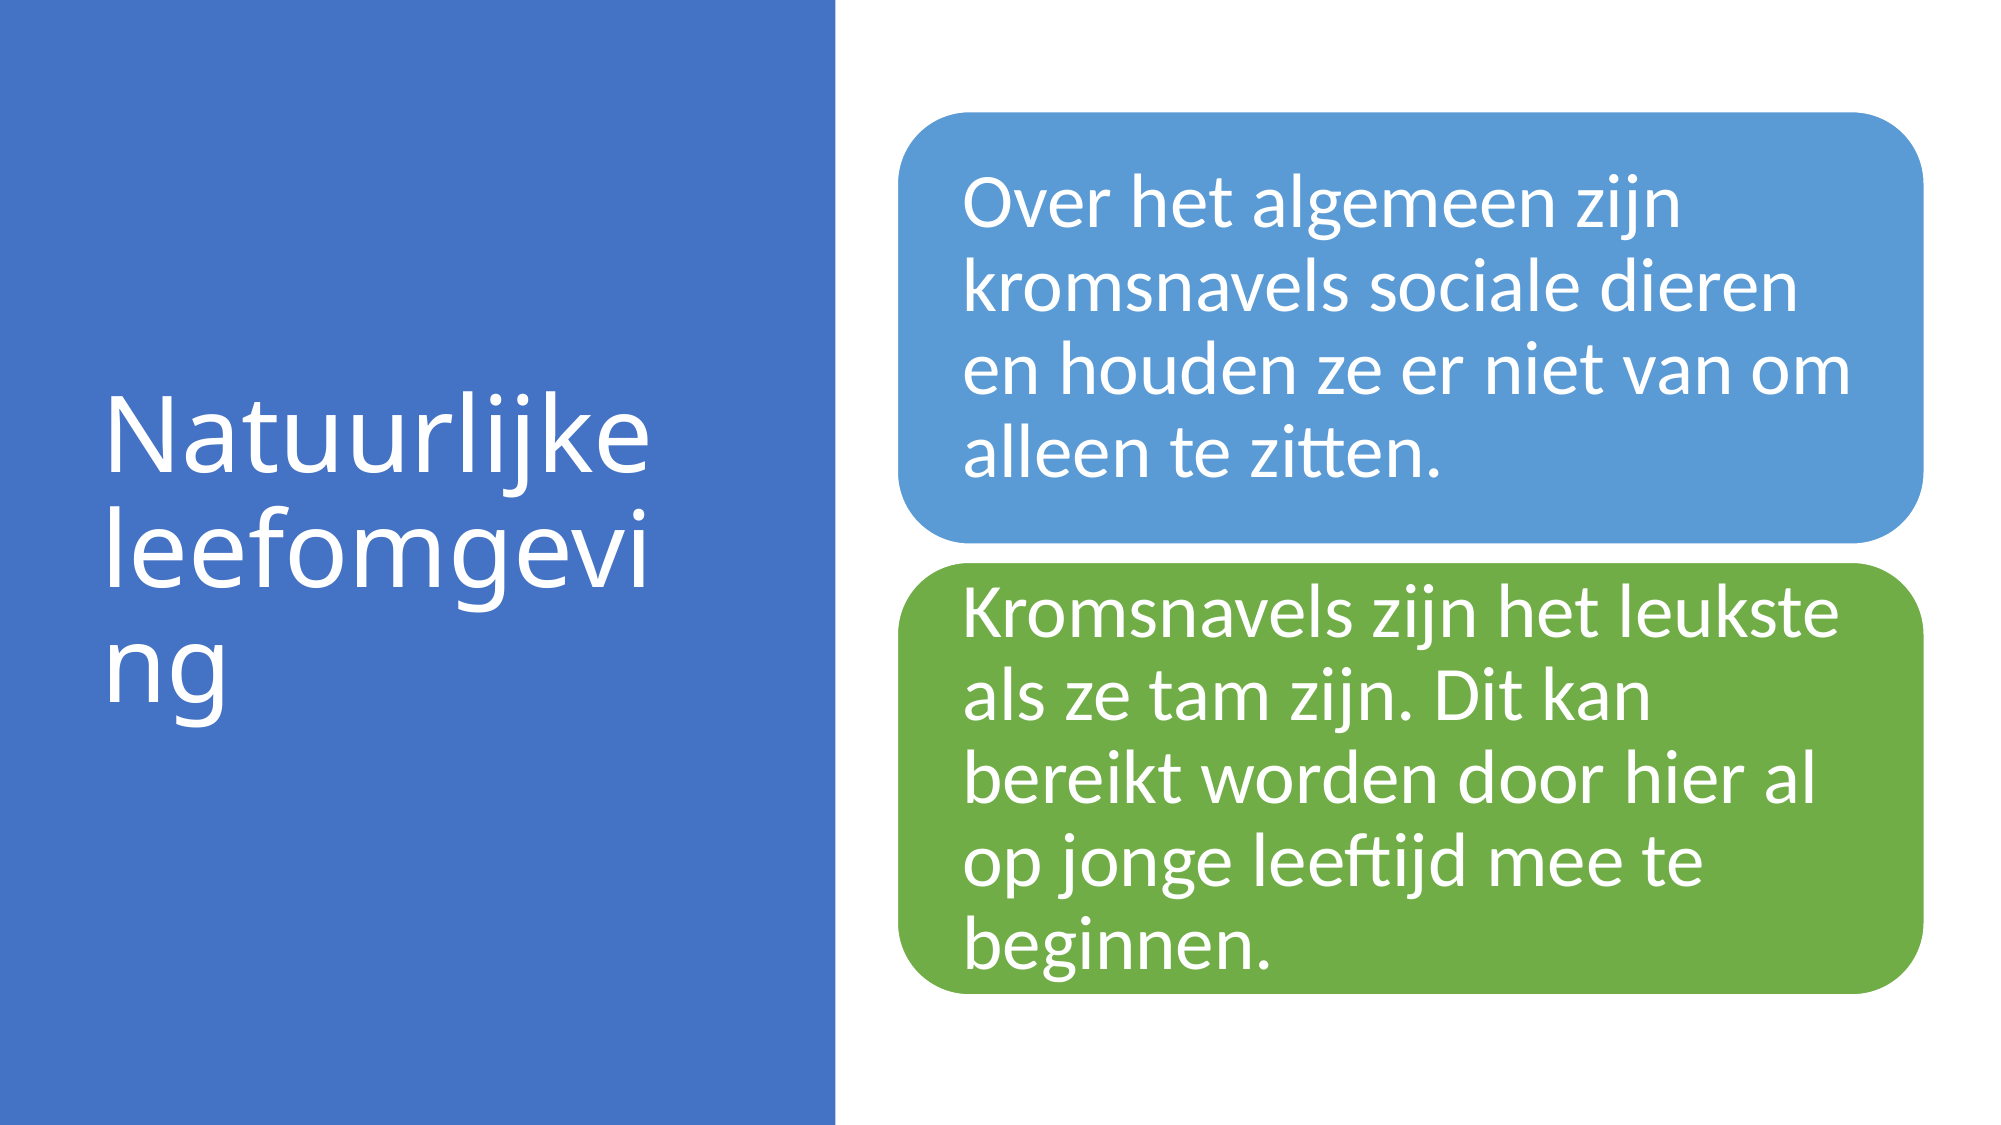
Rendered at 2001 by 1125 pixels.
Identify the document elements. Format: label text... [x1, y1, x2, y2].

title Natuurlijke leefomgeving [86, 101, 711, 1005]
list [897, 101, 1925, 1005]
text_box [0, 0, 836, 1125]
